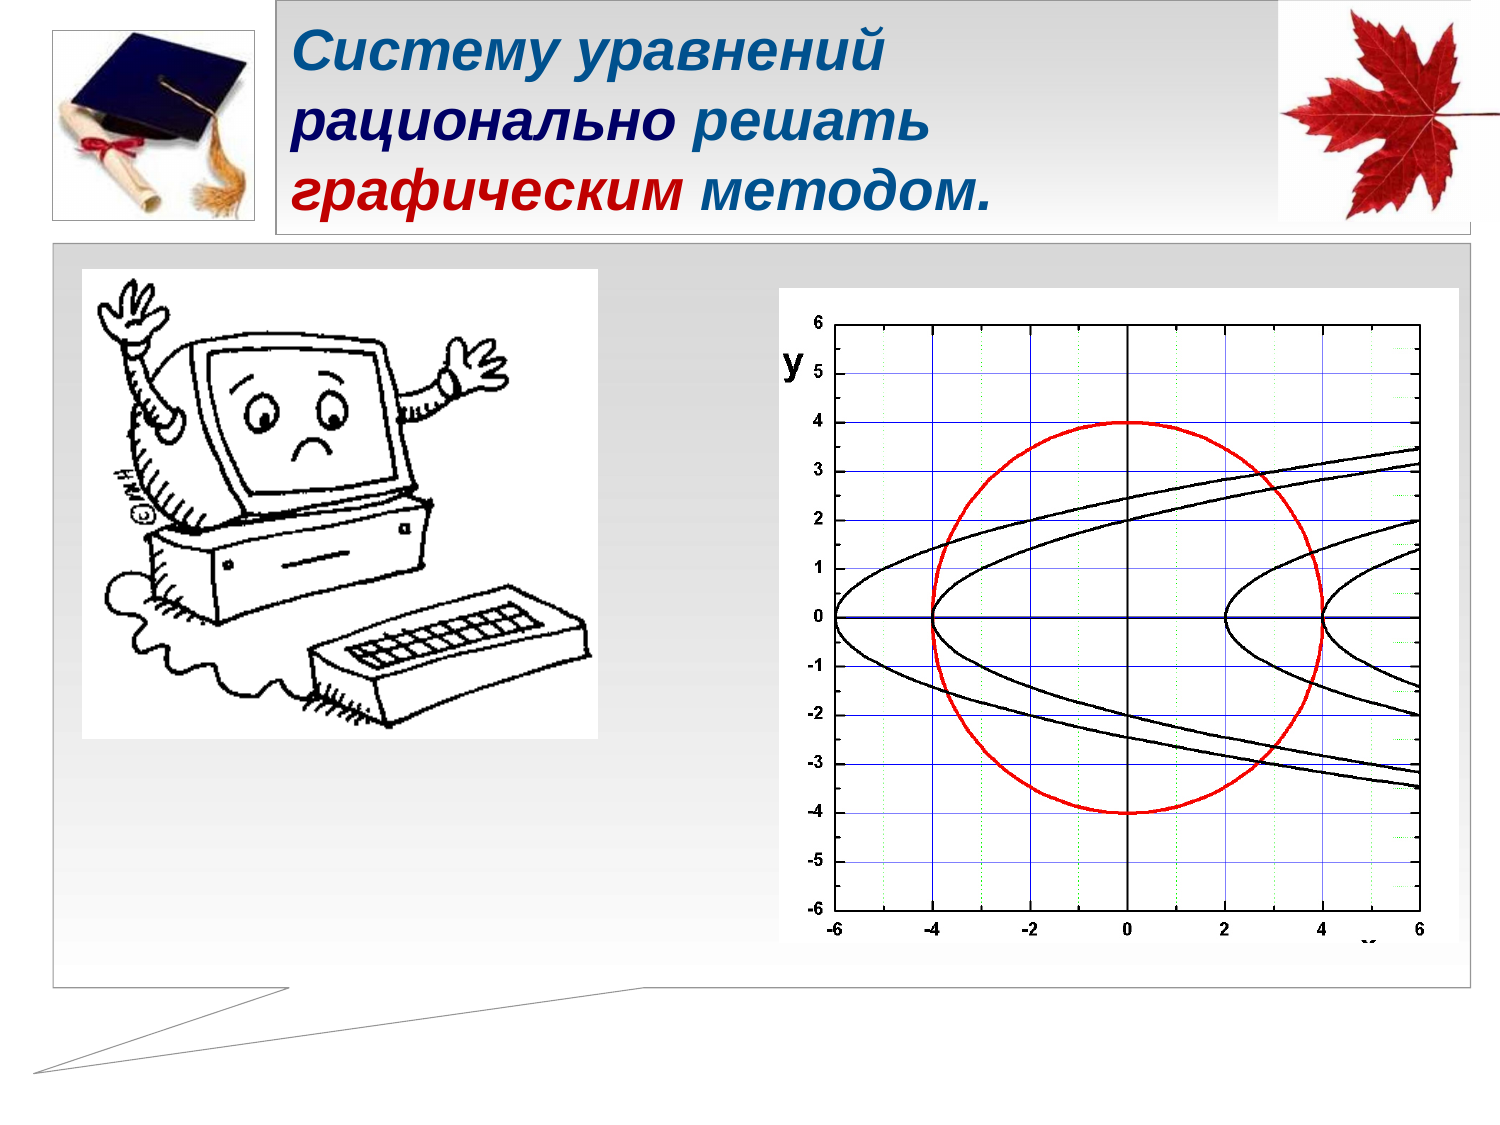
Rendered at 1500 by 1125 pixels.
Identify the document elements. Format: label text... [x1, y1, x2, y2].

picture [1278, 0, 1500, 222]
title Систему уравнений рационально решать графическим методом. [275, 0, 1471, 235]
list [779, 288, 1460, 943]
picture [53, 31, 254, 220]
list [81, 269, 598, 739]
